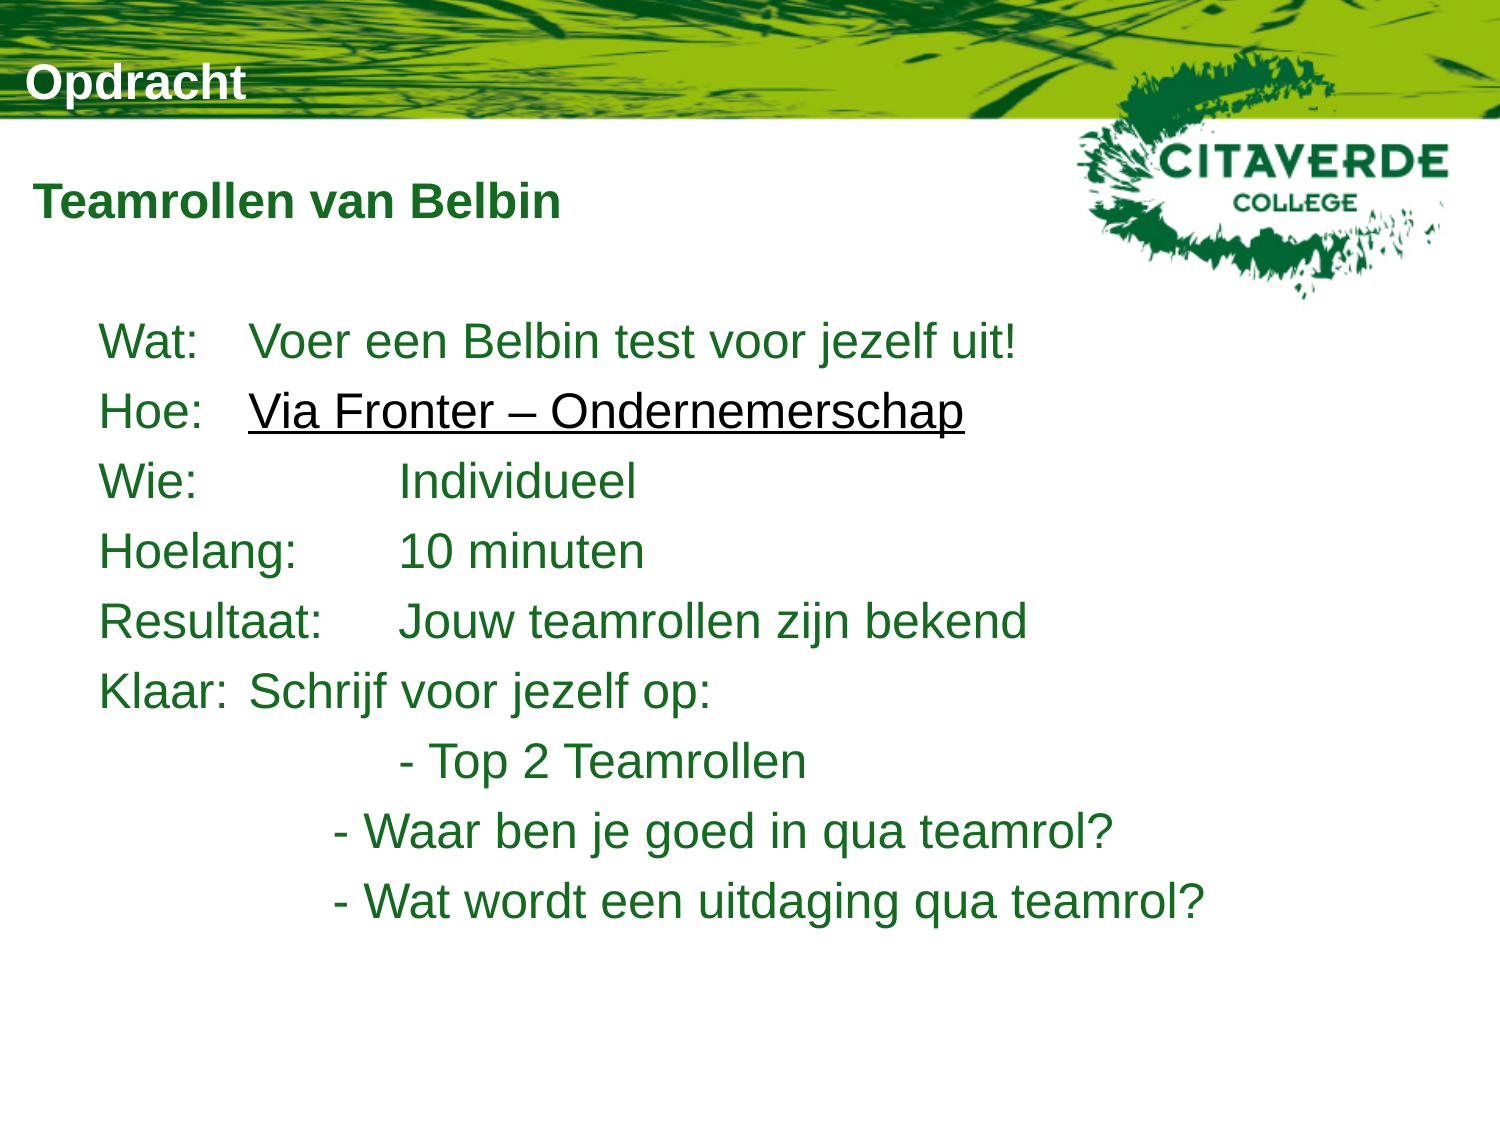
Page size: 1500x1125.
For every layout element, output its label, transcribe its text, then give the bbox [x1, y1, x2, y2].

list Teamrollen van Belbin Wat: Voer een Belbin test voor jezelf uit! Hoe: Via Fronter – Ondernemerschap Wie: Individueel Hoelang: 10 minuten Resultaat: Jouw teamrollen zijn bekend Klaar: Schrijf voor jezelf op: - Top 2 Teamrollen - Waar ben je goed in qua teamrol? - Wat wordt een uitdaging qua teamrol? [17, 160, 1447, 1094]
title Opdracht [9, 45, 1285, 114]
picture [0, 0, 1500, 1125]
